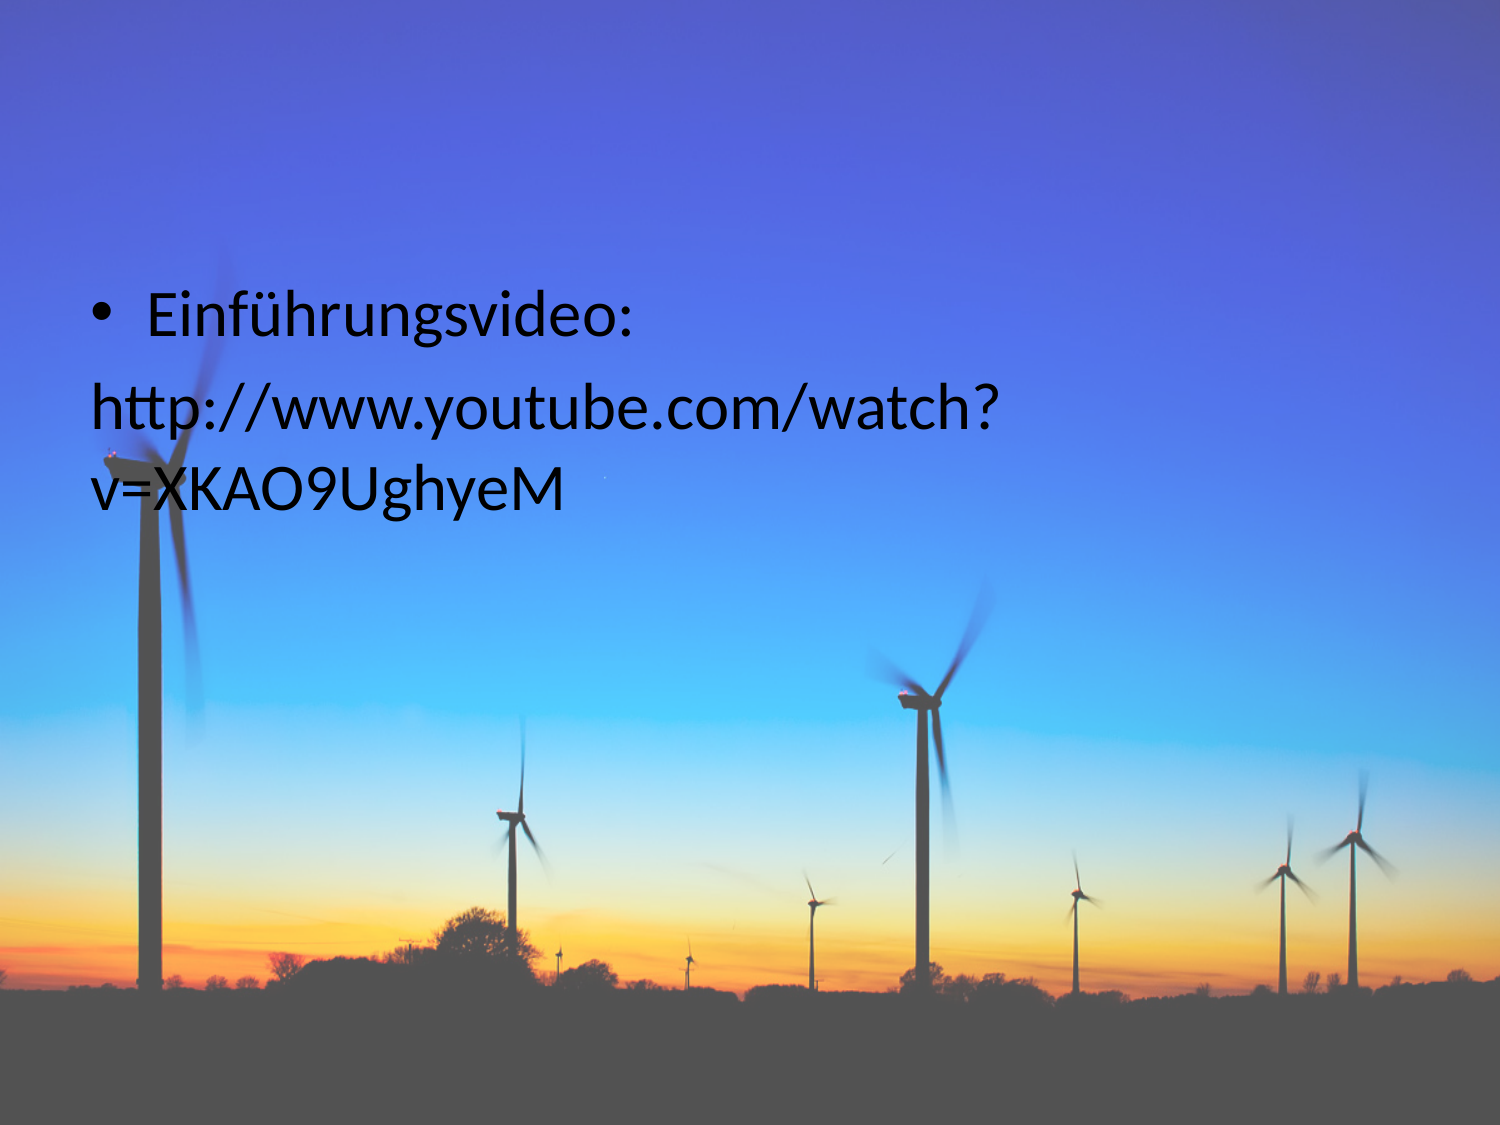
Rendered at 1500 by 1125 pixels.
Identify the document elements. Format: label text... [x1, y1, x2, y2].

list Einführungsvideo: http://www.youtube.com/watch?v=XKAO9UghyeM [75, 262, 1425, 1005]
